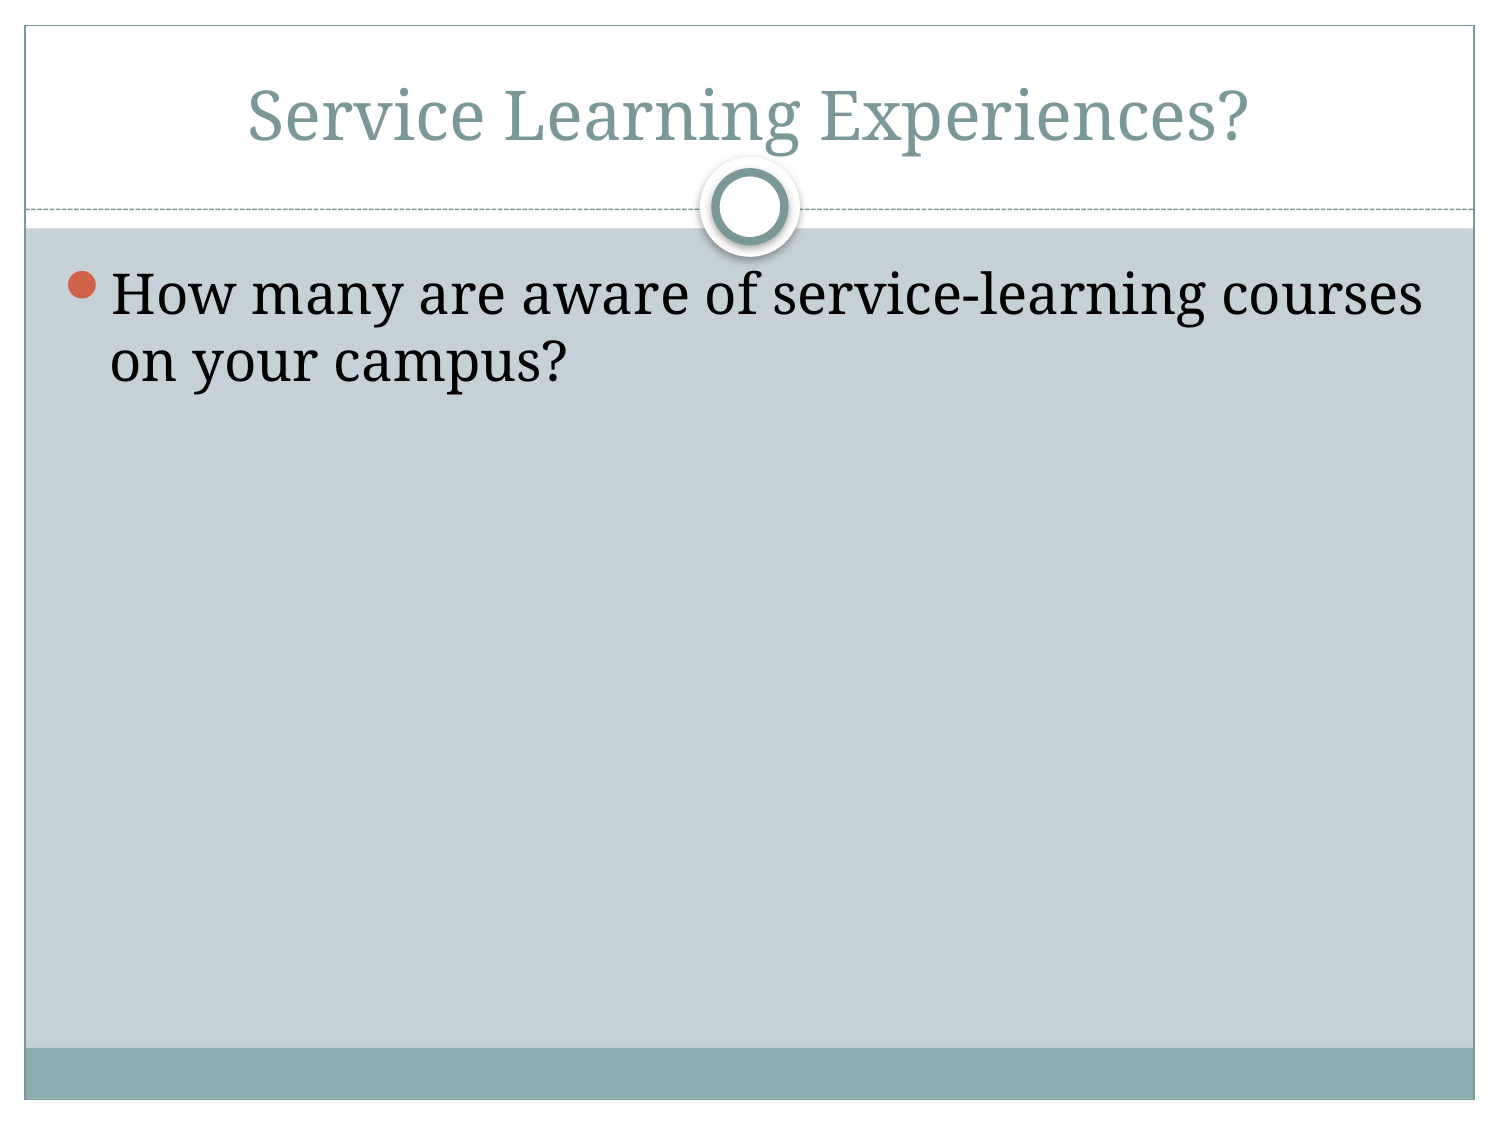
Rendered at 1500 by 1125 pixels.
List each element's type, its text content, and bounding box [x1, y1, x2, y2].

list How many are aware of service-learning courses on your campus? [49, 250, 1445, 1001]
title Service Learning Experiences? [49, 37, 1450, 162]
